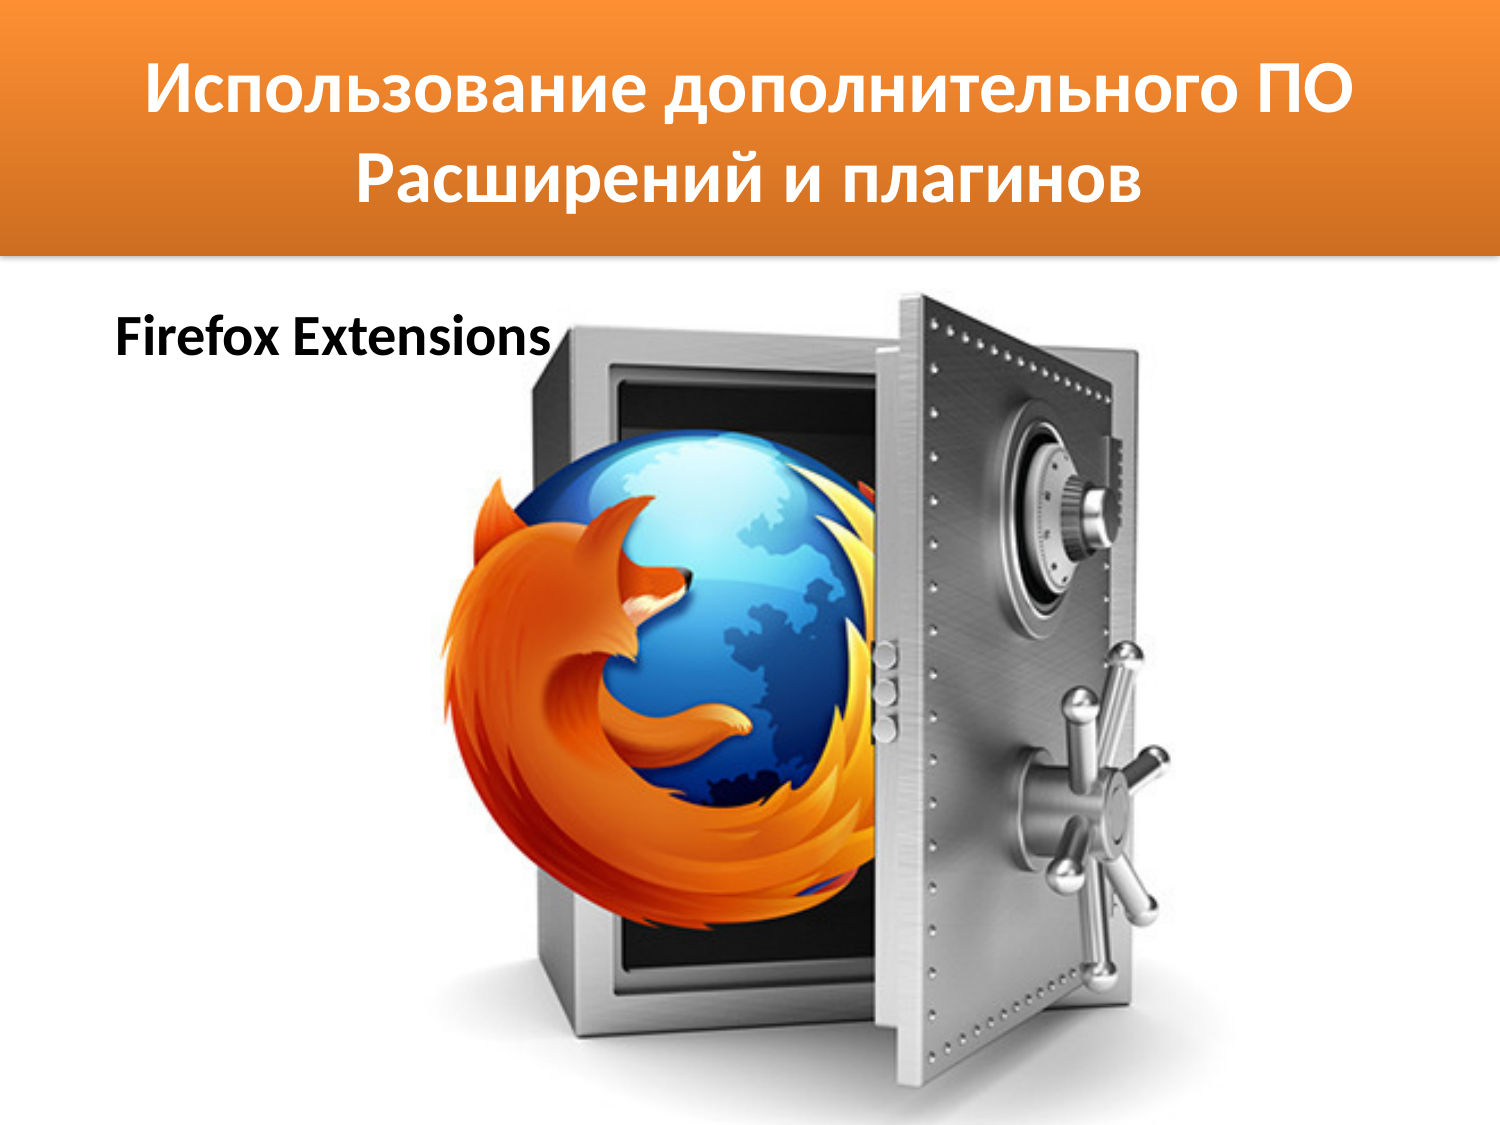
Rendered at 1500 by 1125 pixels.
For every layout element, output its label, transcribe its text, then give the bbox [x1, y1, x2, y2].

picture [159, 253, 1475, 1125]
list Firefox Extensions [100, 219, 668, 433]
title Использование дополнительного ПО Расширений и плагинов [0, 0, 1500, 256]
